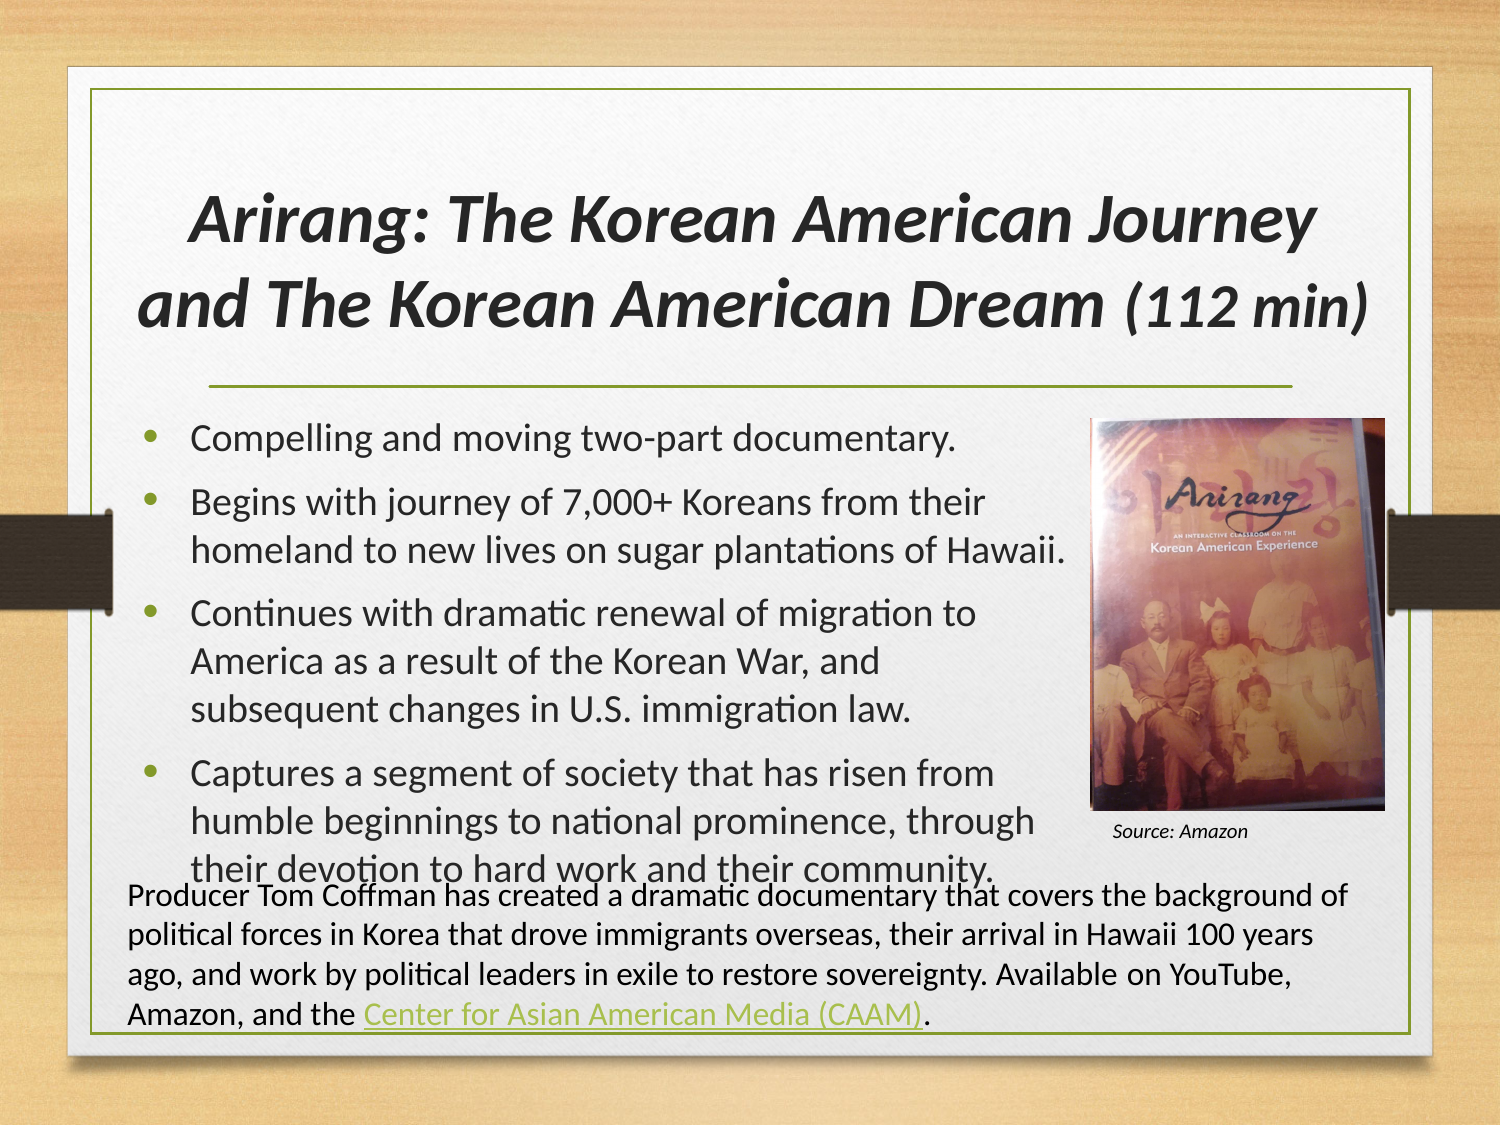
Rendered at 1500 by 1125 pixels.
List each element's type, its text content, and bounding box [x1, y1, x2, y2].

title Arirang: The Korean American Journey and The Korean American Dream (112 min) [112, 150, 1396, 365]
list Compelling and moving two-part documentary. Begins with journey of 7,000+ Koreans from their homeland to new lives on sugar plantations of Hawaii. Continues with dramatic renewal of migration to America as a result of the Korean War, and subsequent changes in U.S. immigration law. Captures a segment of society that has risen from humble beginnings to national prominence, through their devotion to hard work and their community. [127, 403, 1091, 865]
text_box Source: Amazon [1098, 811, 1377, 851]
picture [0, 0, 1500, 1125]
text_box Producer Tom Coffman has created a dramatic documentary that covers the background of political forces in Korea that drove immigrants overseas, their arrival in Hawaii 100 years ago, and work by political leaders in exile to restore sovereignty. Available on YouTube, Amazon, and the Center for Asian American Media (CAAM). [112, 865, 1385, 1040]
